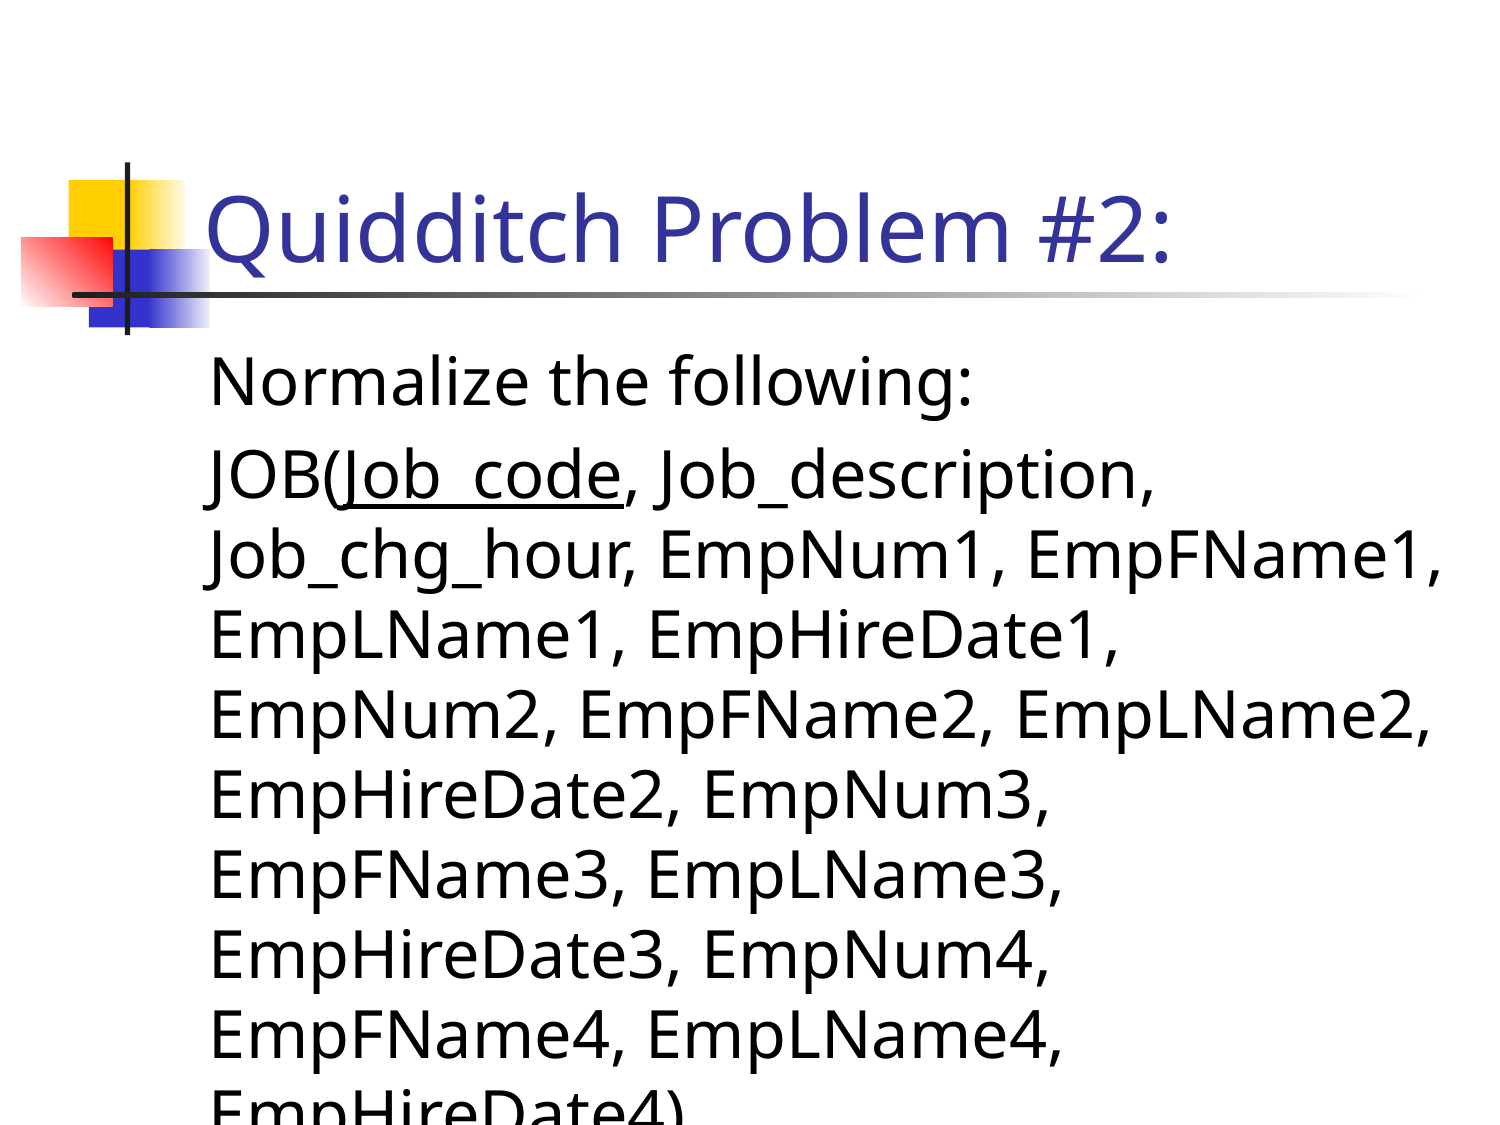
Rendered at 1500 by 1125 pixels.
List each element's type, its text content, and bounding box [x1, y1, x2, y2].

title Quidditch Problem #2: [188, 101, 1468, 289]
list Normalize the following: JOB(Job_code, Job_description, Job_chg_hour, EmpNum1, EmpFName1, EmpLName1, EmpHireDate1, EmpNum2, EmpFName2, EmpLName2, EmpHireDate2, EmpNum3, EmpFName3, EmpLName3, EmpHireDate3, EmpNum4, EmpFName4, EmpLName4, EmpHireDate4) [193, 331, 1469, 1006]
